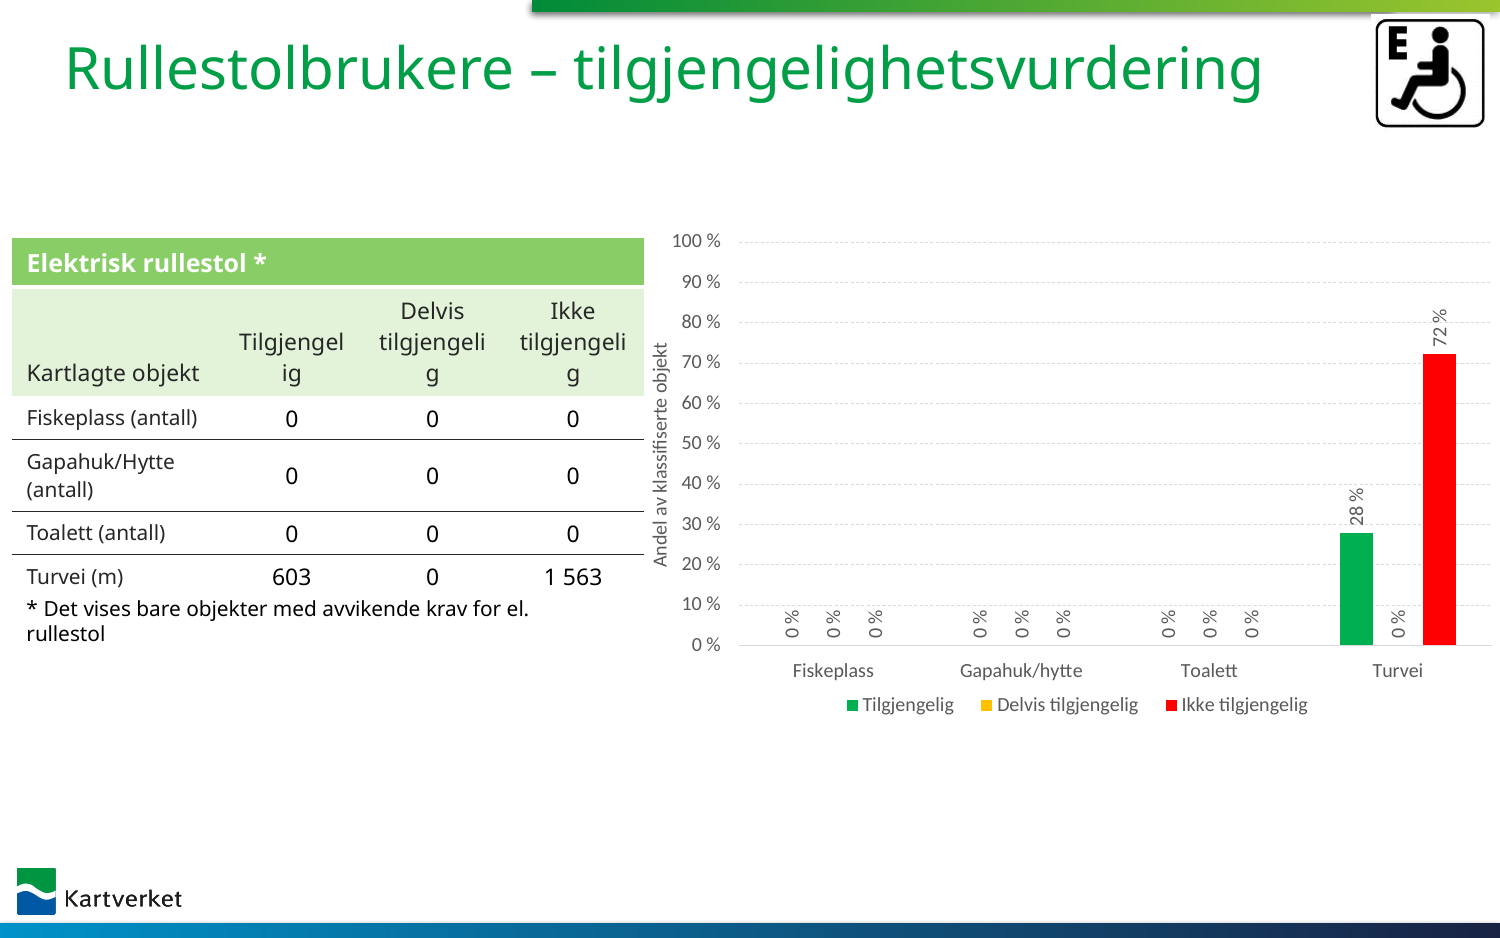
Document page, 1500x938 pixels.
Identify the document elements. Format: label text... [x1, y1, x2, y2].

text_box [1371, 13, 1491, 133]
table_cell 0 [222, 512, 362, 554]
table_cell Kartlagte objekt [12, 289, 222, 396]
table_cell Fiskeplass (antall) [12, 396, 222, 439]
table_cell 0 [503, 440, 638, 511]
table_cell Turvei (m) [12, 555, 222, 588]
table_cell 0 [362, 396, 503, 439]
table_cell 603 [222, 555, 362, 588]
table_cell Toalett (antall) [12, 512, 222, 554]
table_cell 0 [362, 440, 503, 511]
table_cell Tilgjengelig [222, 289, 362, 396]
table_cell 0 [503, 396, 638, 439]
picture [643, 218, 1500, 728]
table_header Elektrisk rullestol * [12, 238, 638, 285]
text_box * Det vises bare objekter med avvikende krav for el. rullestol [11, 588, 597, 653]
table_cell 0 [222, 396, 362, 439]
table_cell Delvis tilgjengelig [362, 289, 503, 396]
table_cell Ikke tilgjengelig [503, 289, 638, 396]
table_cell 0 [503, 512, 638, 554]
table_cell 0 [222, 440, 362, 511]
table_cell 1 563 [503, 555, 638, 598]
table_cell 0 [362, 512, 503, 554]
text_box Rullestolbrukere – tilgjengelighetsvurdering [49, 12, 1372, 109]
table_cell Gapahuk/Hytte (antall) [12, 440, 222, 511]
table_cell 0 [362, 555, 503, 588]
